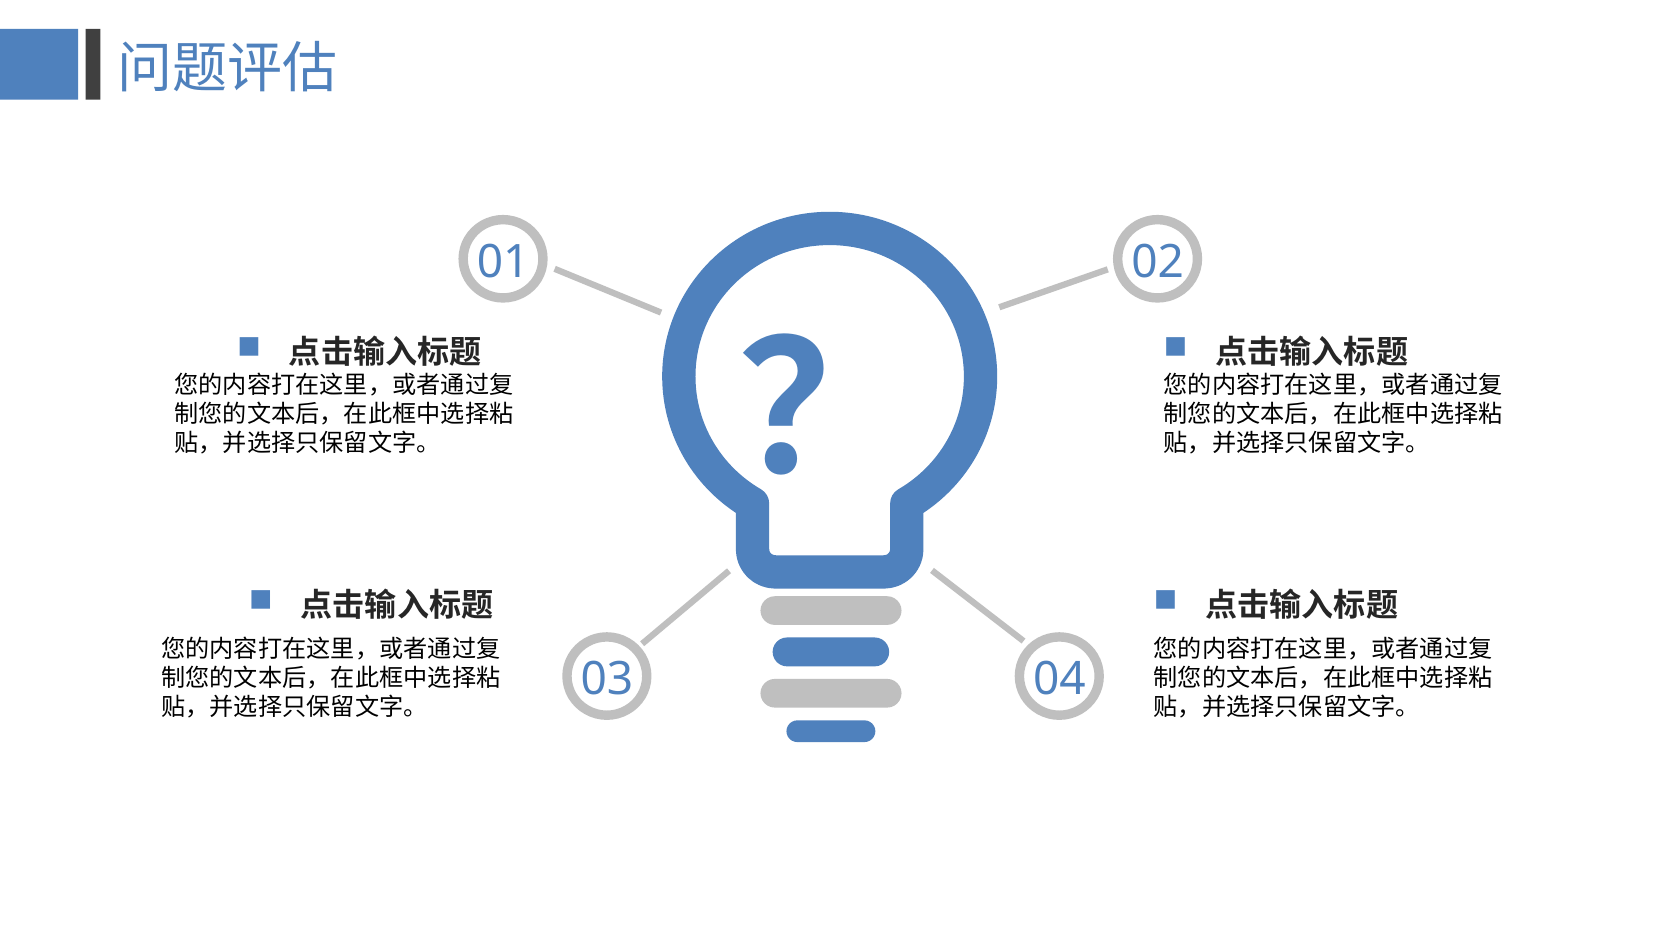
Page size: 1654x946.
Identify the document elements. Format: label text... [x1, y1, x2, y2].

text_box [1000, 266, 1107, 311]
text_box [633, 584, 739, 630]
text_box 您的内容打在这里，或者通过复制您的文本后，在此框中选择粘贴，并选择只保留文字。 [138, 632, 543, 737]
text_box 您的内容打在这里，或者通过复制您的文本后，在此框中选择粘贴，并选择只保留文字。 [1130, 632, 1535, 737]
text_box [678, 228, 981, 743]
title 问题评估 [0, 25, 964, 116]
text_box 02 [1117, 219, 1198, 298]
text_box 点击输入标题 [1130, 575, 1472, 631]
text_box 您的内容打在这里，或者通过复制您的文本后，在此框中选择粘贴，并选择只保留文字。 [1140, 368, 1545, 473]
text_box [554, 268, 662, 313]
text_box 04 [1019, 636, 1100, 716]
text_box 您的内容打在这里，或者通过复制您的文本后，在此框中选择粘贴，并选择只保留文字。 [151, 368, 556, 473]
text_box 点击输入标题 [213, 322, 556, 368]
text_box 点击输入标题 [225, 575, 568, 631]
text_box 03 [566, 636, 647, 716]
text_box 点击输入标题 [1140, 322, 1482, 368]
text_box 01 [463, 219, 543, 298]
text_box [931, 570, 1024, 642]
